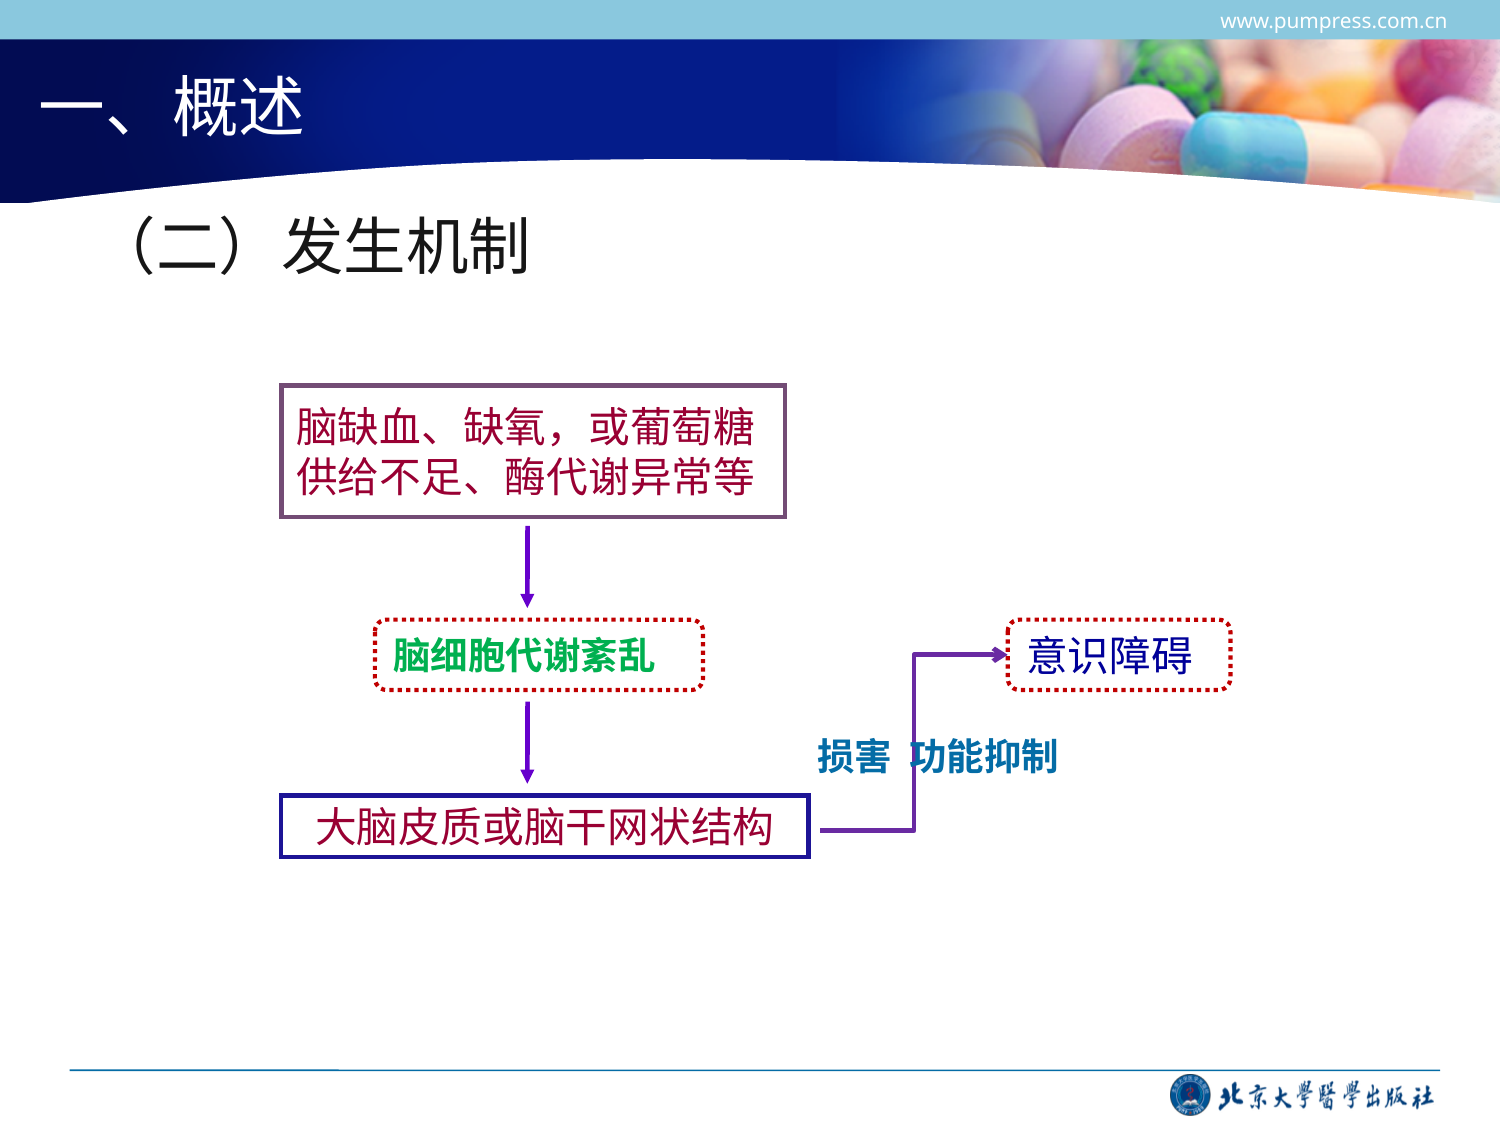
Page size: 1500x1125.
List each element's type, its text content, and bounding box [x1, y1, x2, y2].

picture [1170, 1074, 1436, 1118]
slide_number www.pumpress.com.cn [1024, 0, 1463, 38]
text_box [280, 385, 1231, 858]
title 一、概述 [23, 58, 1349, 152]
list （二）发生机制 [49, 198, 1463, 1026]
picture [0, 40, 1500, 203]
